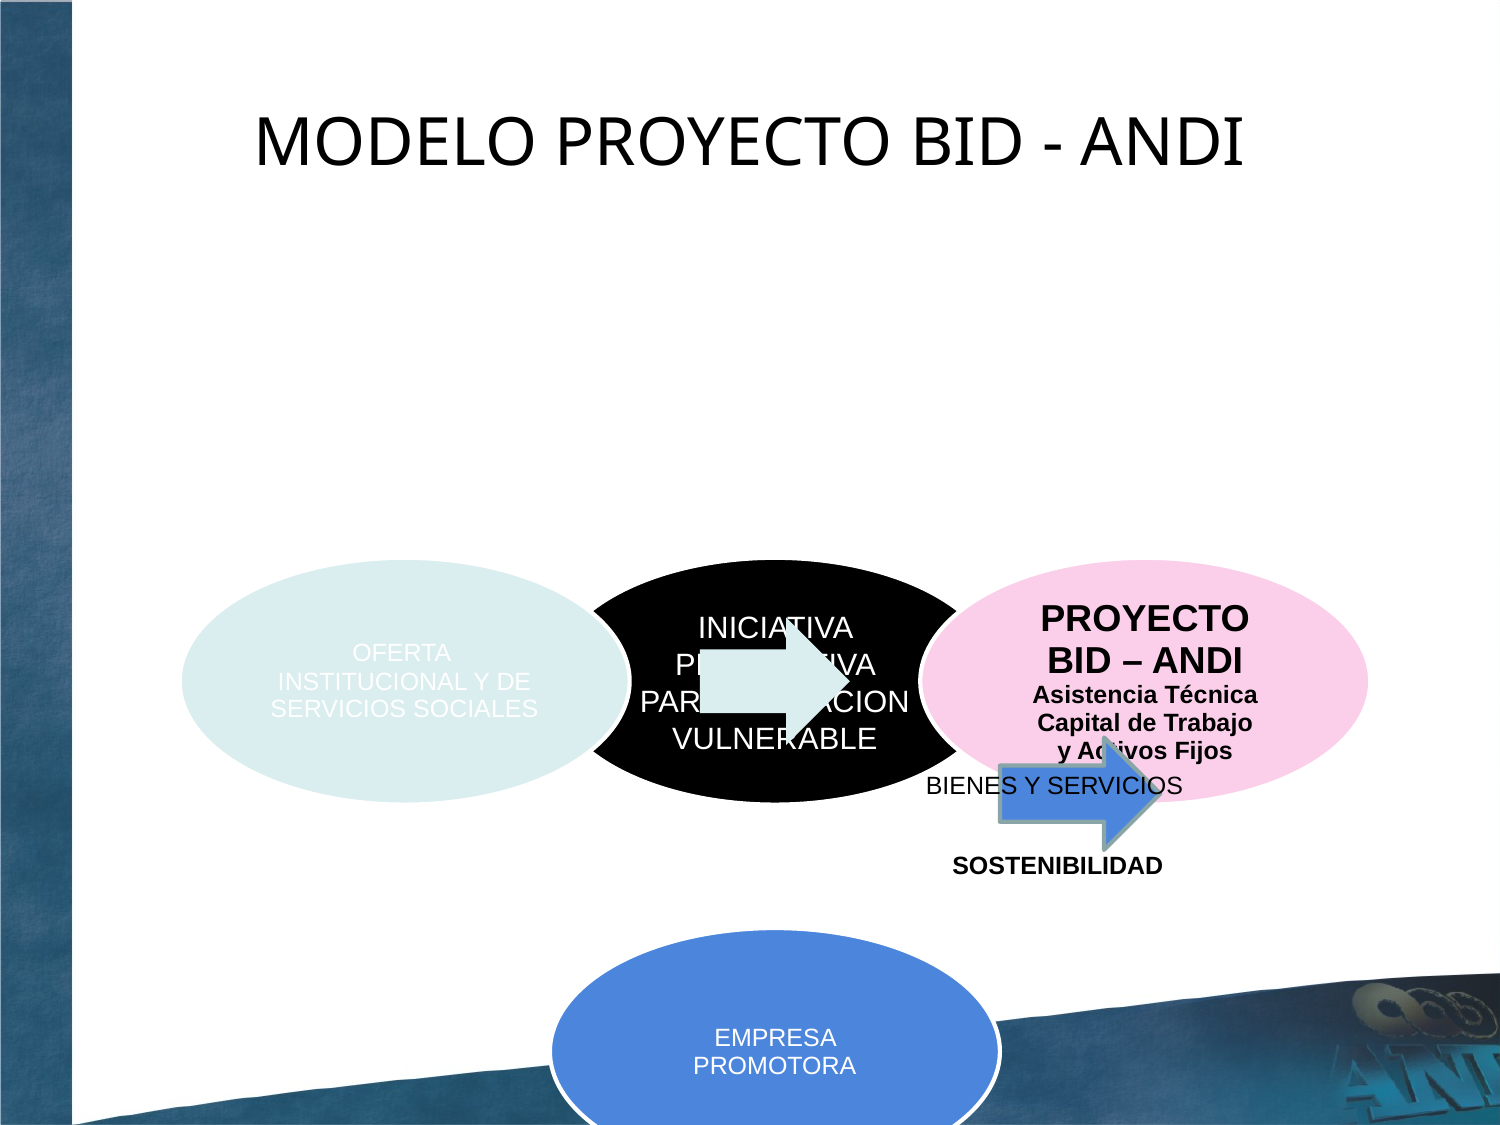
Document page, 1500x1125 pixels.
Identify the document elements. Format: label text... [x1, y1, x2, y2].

title MODELO PROYECTO BID - ANDI [74, 44, 1426, 185]
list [0, 187, 1500, 1125]
picture [0, 0, 1500, 187]
